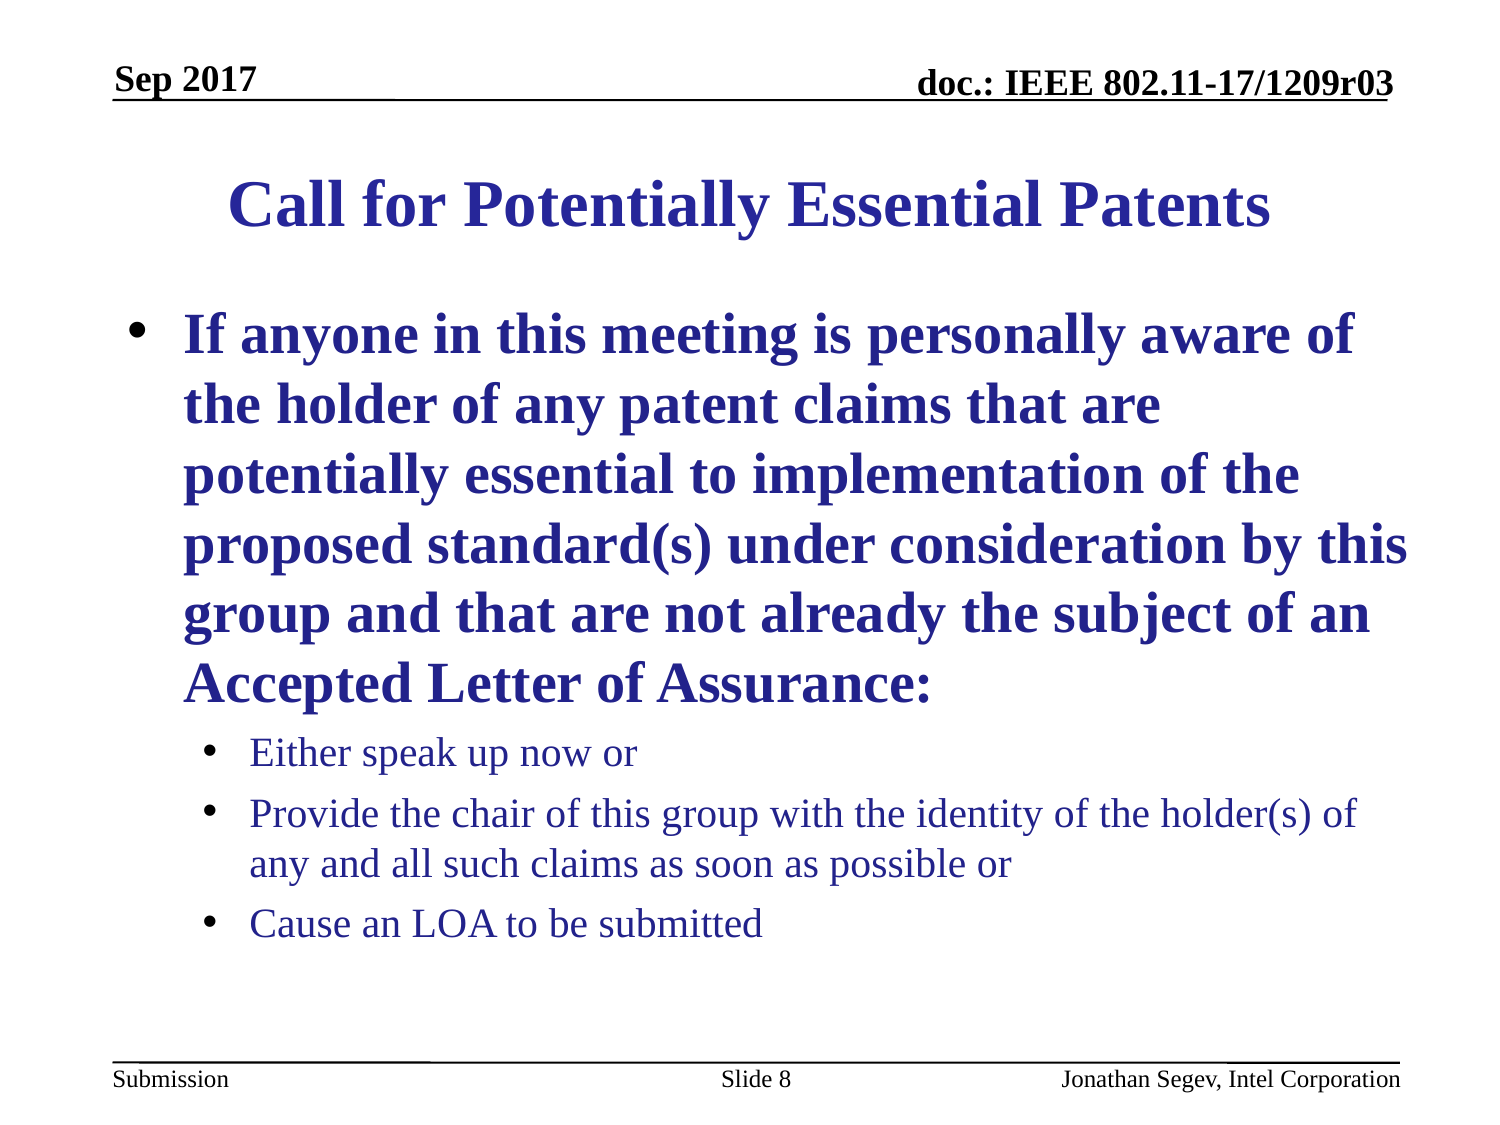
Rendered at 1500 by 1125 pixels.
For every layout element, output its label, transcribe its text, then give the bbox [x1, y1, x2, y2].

text_box If anyone in this meeting is personally aware of the holder of any patent claims that are potentially essential to implementation of the proposed standard(s) under consideration by this group and that are not already the subject of an Accepted Letter of Assurance: Either speak up now or Provide the chair of this group with the identity of the holder(s) of any and all such claims as soon as possible or Cause an LOA to be submitted [112, 287, 1438, 1063]
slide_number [114, 54, 423, 100]
footer Jonathan Segev, Intel Corporation [878, 1063, 1402, 1093]
slide_number Slide 8 [712, 1063, 800, 1123]
title Call for Potentially Essential Patents [112, 112, 1388, 287]
